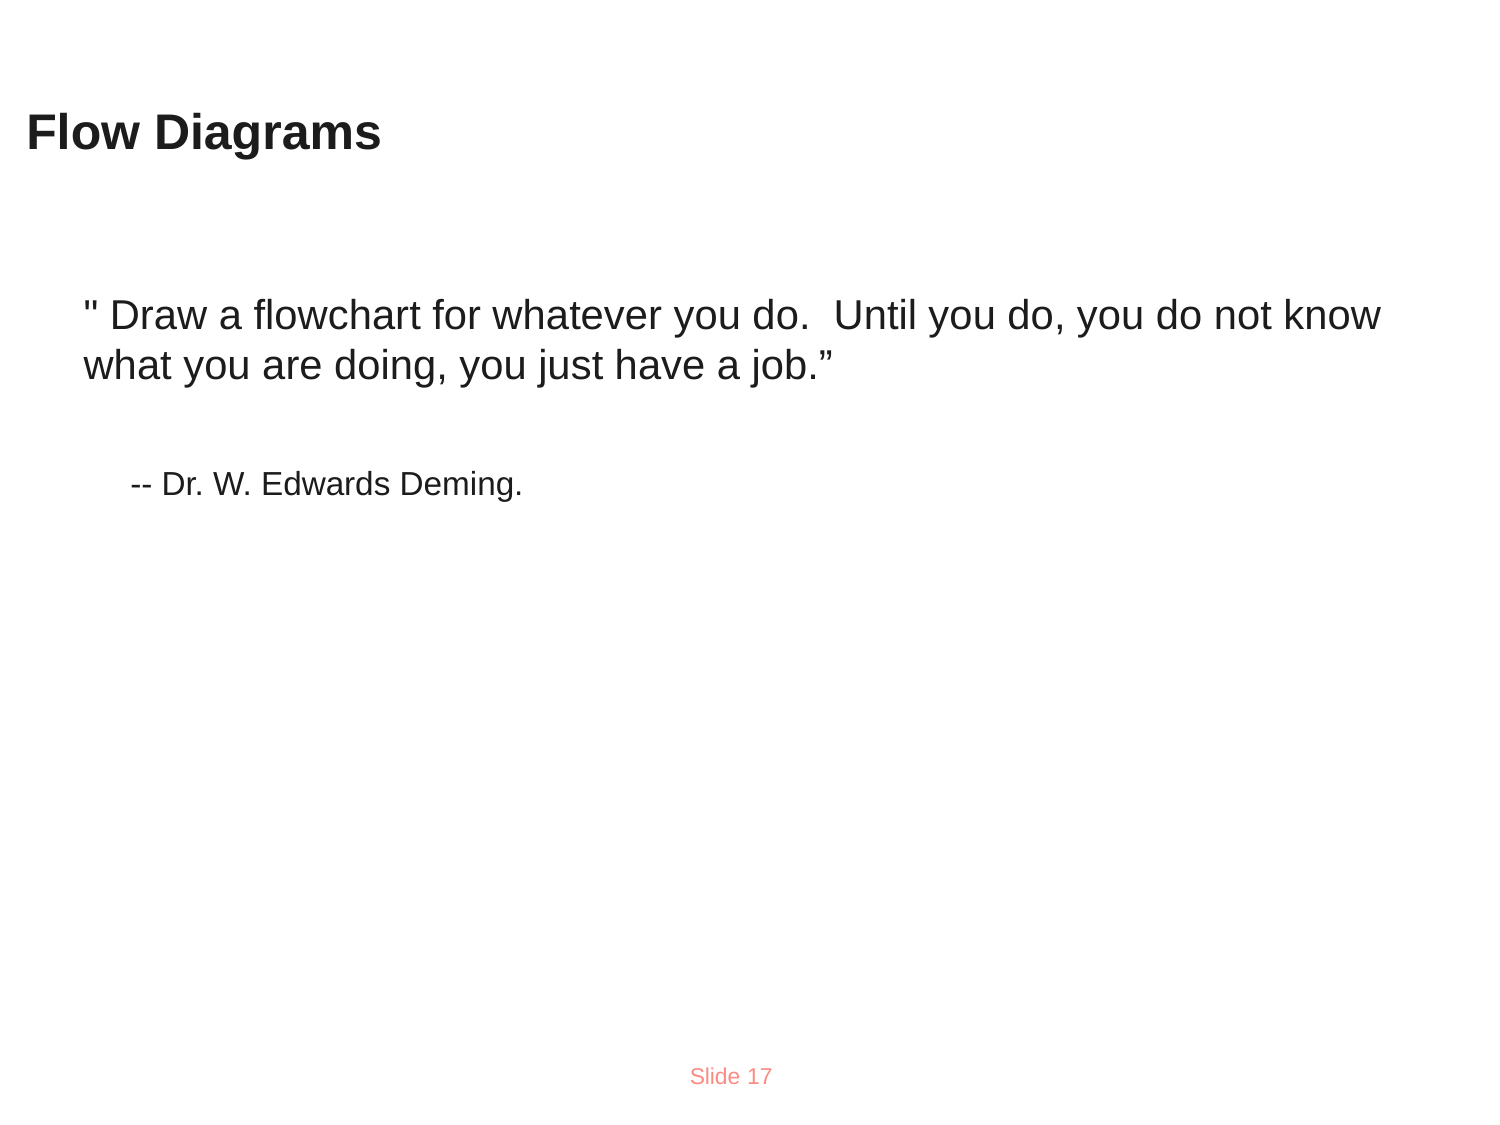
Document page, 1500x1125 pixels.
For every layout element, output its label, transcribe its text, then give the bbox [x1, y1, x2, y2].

title Flow Diagrams [26, 99, 1472, 224]
list " Draw a flowchart for whatever you do. Until you do, you do not know what you are doing, you just have a job.” -- Dr. W. Edwards Deming. [26, 287, 1474, 999]
